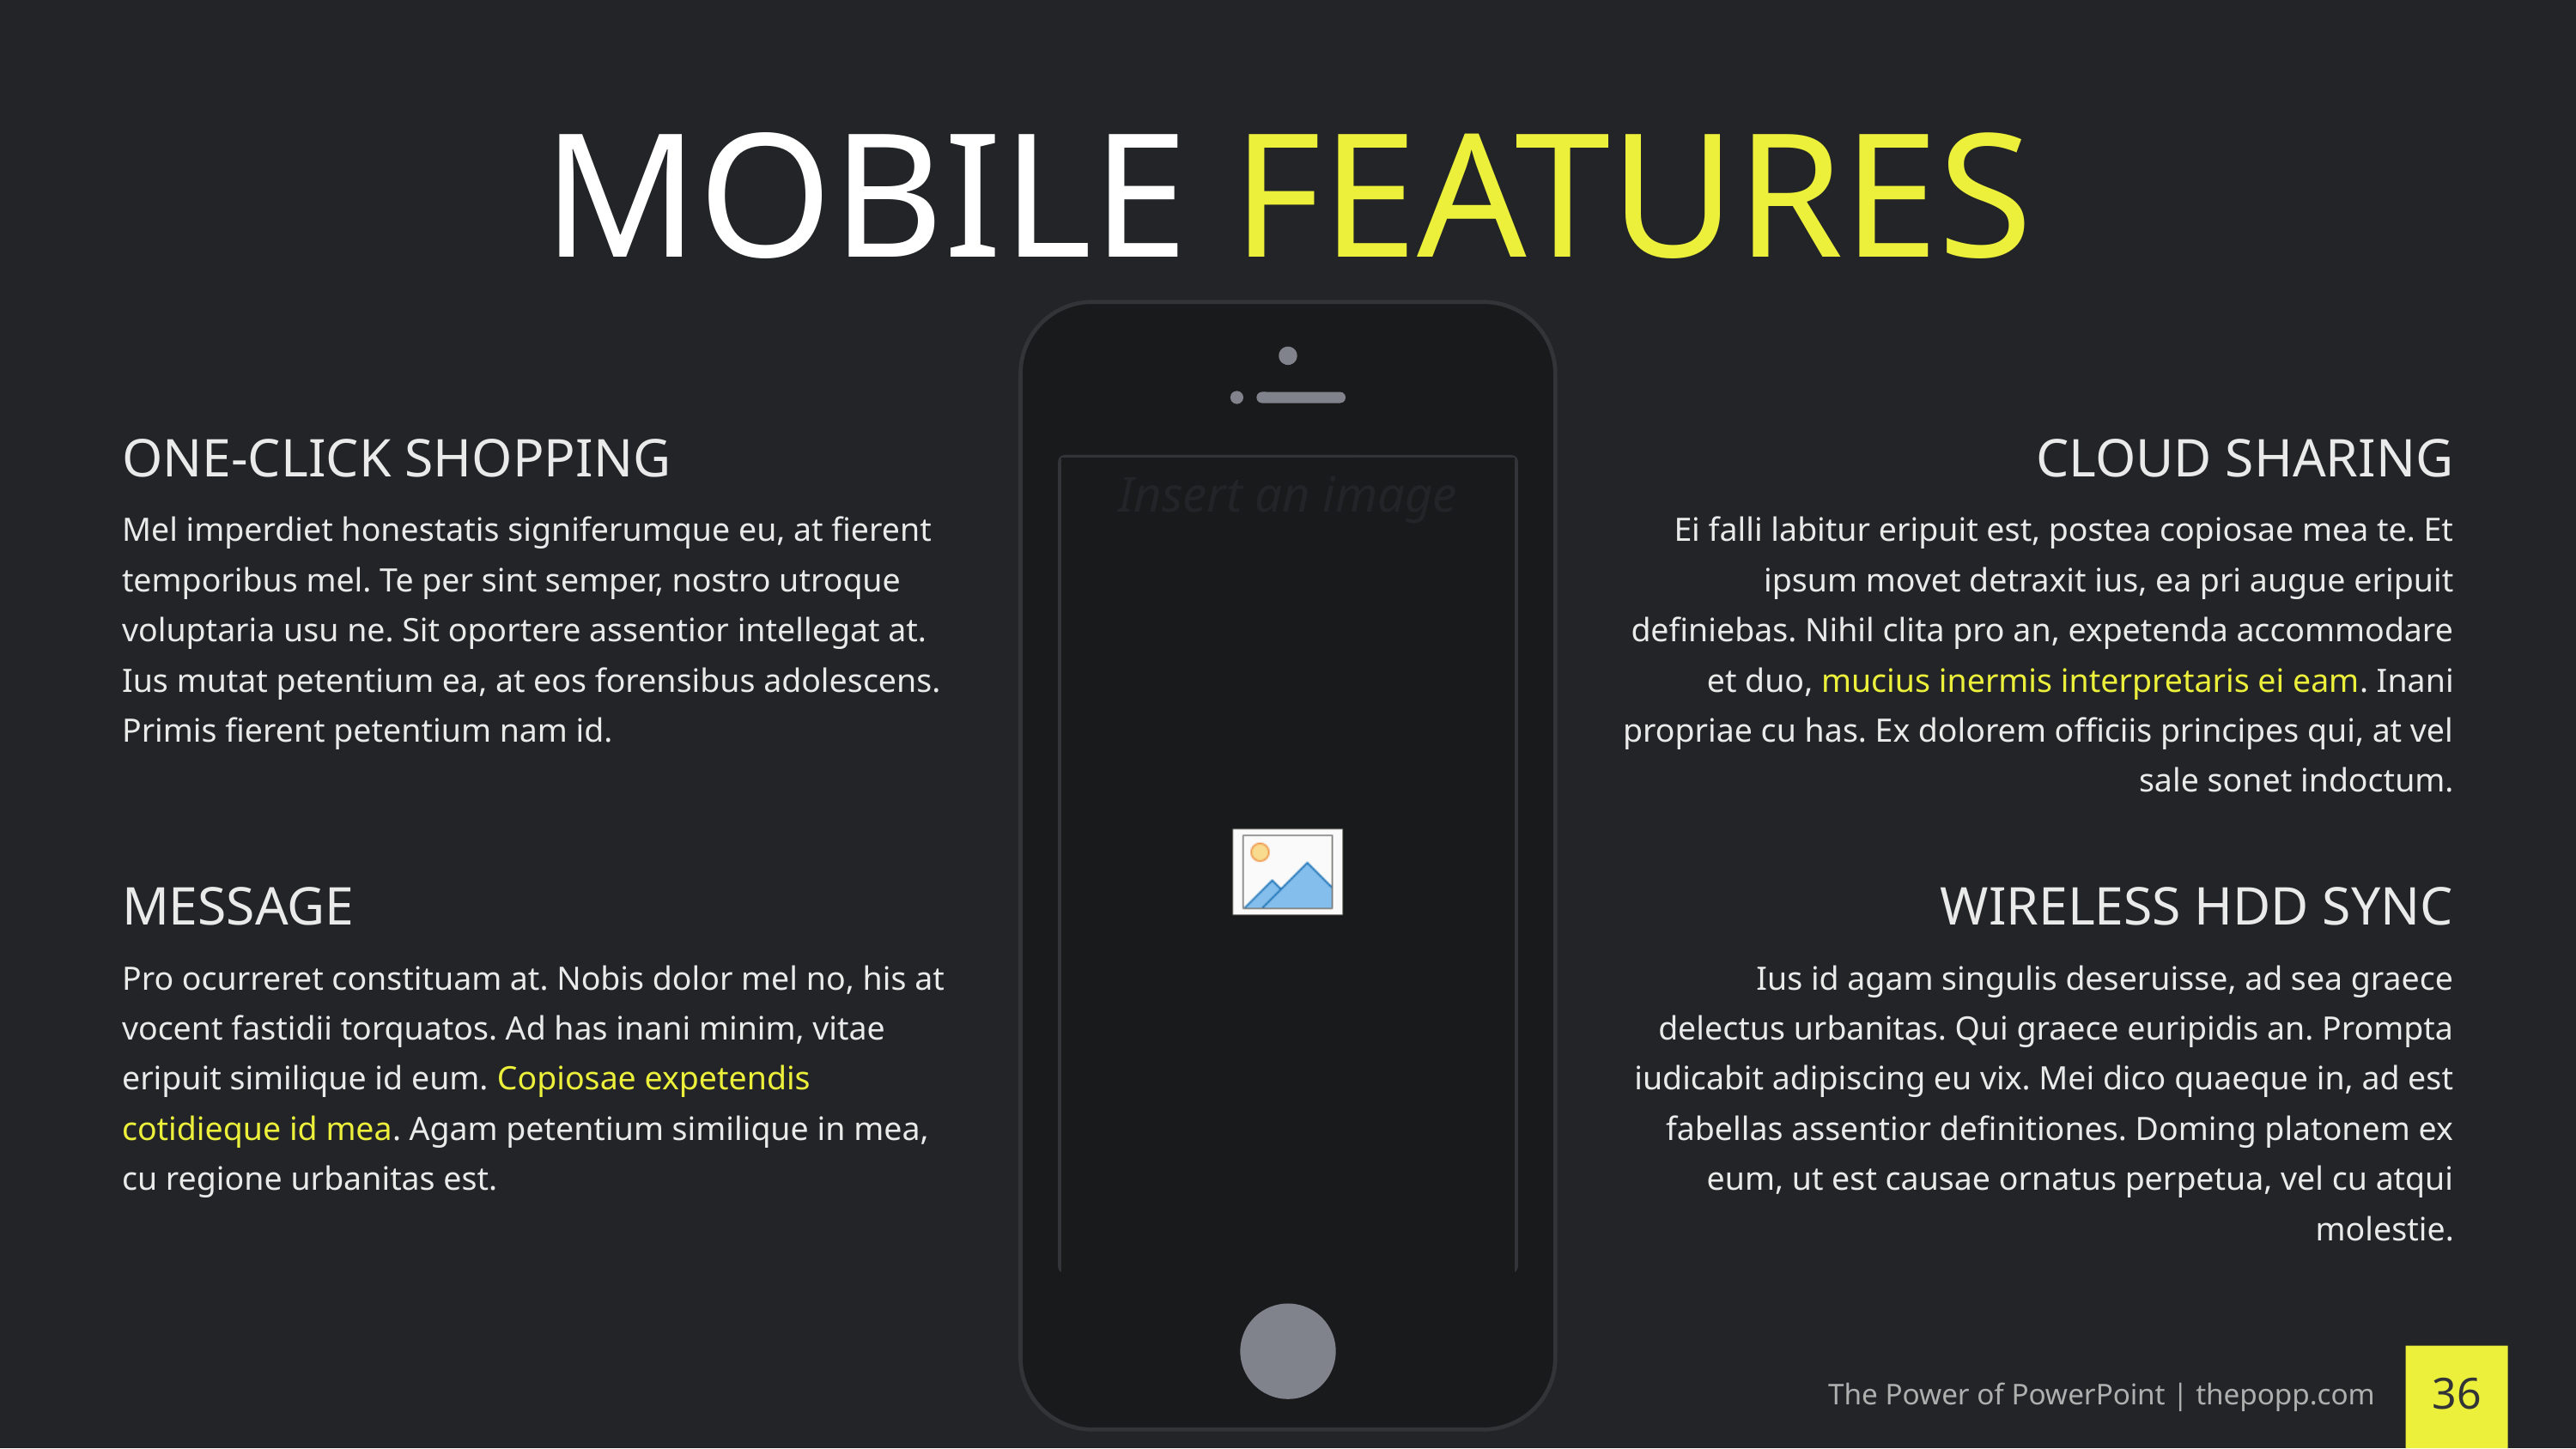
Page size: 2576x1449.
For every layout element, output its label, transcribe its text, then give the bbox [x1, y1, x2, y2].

list Ius id agam singulis deseruisse, ad sea graece delectus urbanitas. Qui graece euripidis an. Prompta iudicabit adipiscing eu vix. Mei dico quaeque in, ad est fabellas assentior definitiones. Doming platonem ex eum, ut est causae ornatus perpetua, vel cu atqui molestie. [1608, 939, 2467, 1241]
list Mel imperdiet honestatis signiferumque eu, at fierent temporibus mel. Te per sint semper, nostro utroque voluptaria usu ne. Sit oportere assentior intellegat at. Ius mutat petentium ea, at eos forensibus adolescens. Primis fierent petentium nam id. [109, 491, 968, 793]
footer The Power of PowerPoint | thepopp.com [1519, 1356, 2389, 1434]
list WIRELESS HDD SYNC [1608, 865, 2467, 939]
title MOBILE FEATURES [109, 75, 2467, 302]
list MESSAGE [109, 865, 968, 939]
list Pro ocurreret constituam at. Nobis dolor mel no, his at vocent fastidii torquatos. Ad has inani minim, vitae eripuit similique id eum. Copiosae expetendis cotidieque id mea. Agam petentium similique in mea, cu regione urbanitas est. [109, 939, 968, 1241]
list ONE-CLICK SHOPPING [109, 417, 968, 491]
list CLOUD SHARING [1608, 417, 2467, 491]
list Ei falli labitur eripuit est, postea copiosae mea te. Et ipsum movet detraxit ius, ea pri augue eripuit definiebas. Nihil clita pro an, expetenda accommodare et duo, mucius inermis interpretaris ei eam. Inani propriae cu has. Ex dolorem officiis principes qui, at vel sale sonet indoctum. [1608, 491, 2467, 793]
slide_number 36 [2404, 1356, 2509, 1434]
picture [1060, 458, 1516, 1288]
